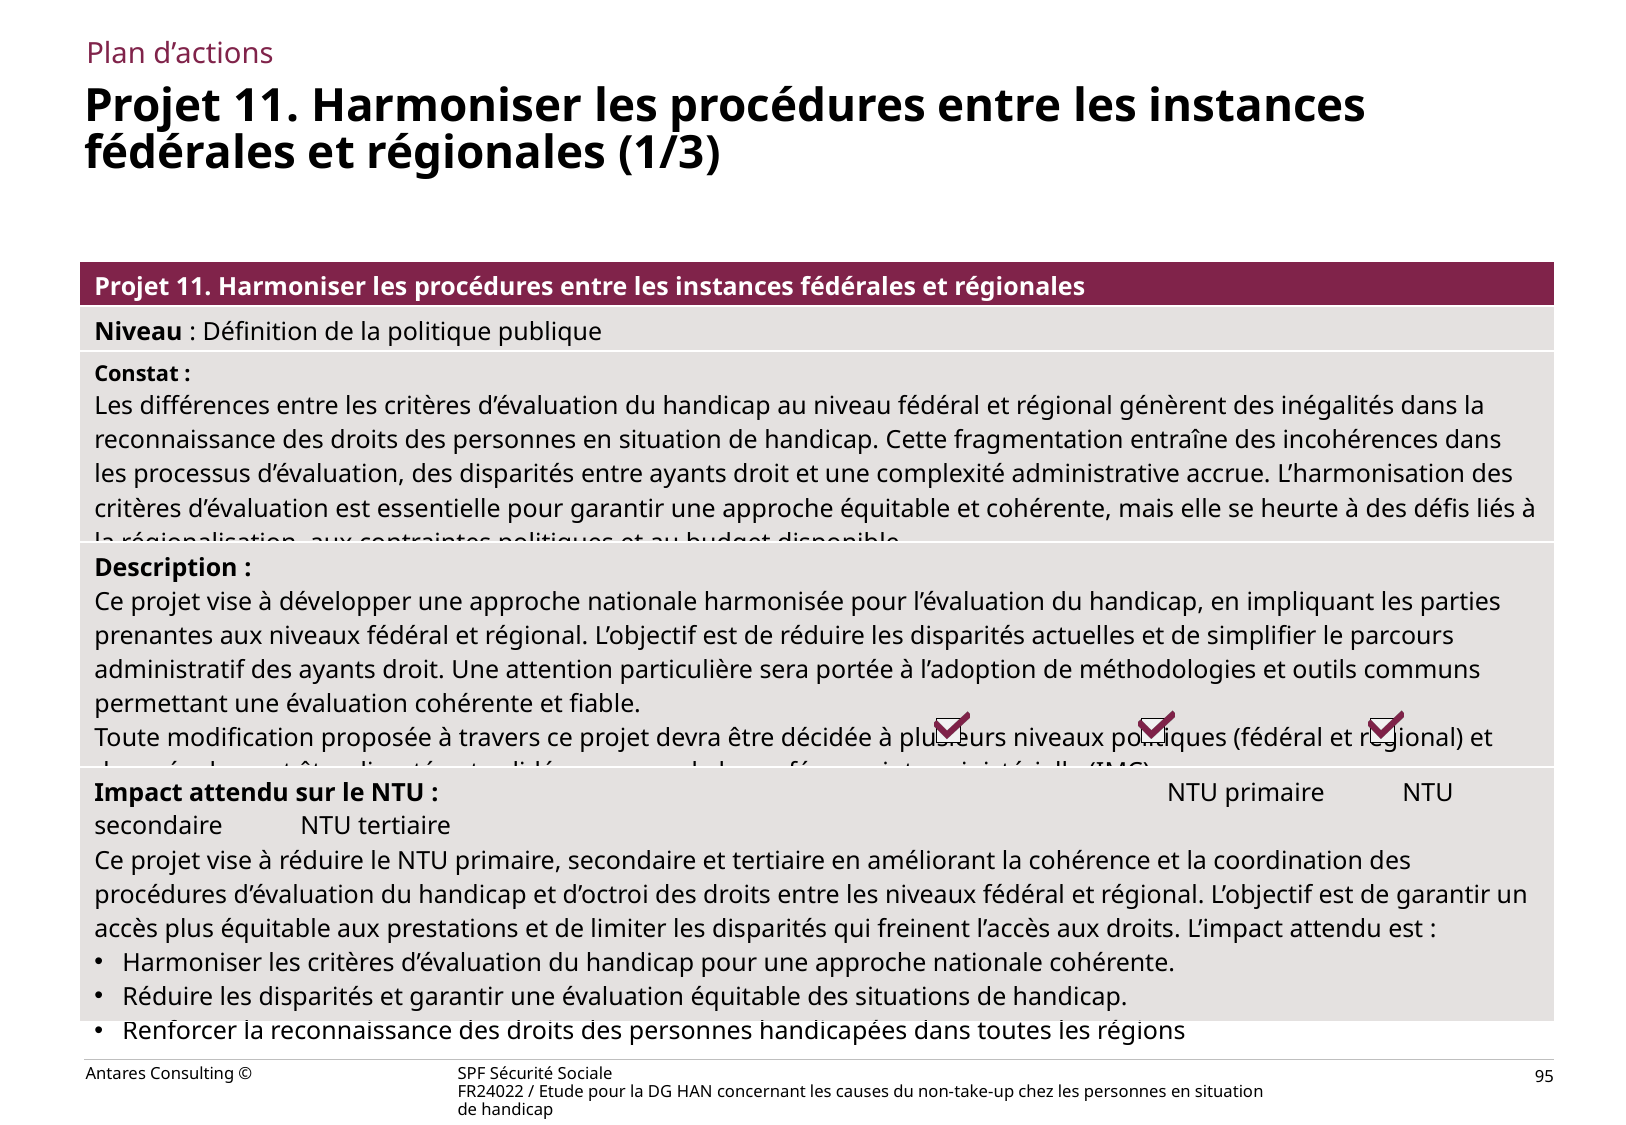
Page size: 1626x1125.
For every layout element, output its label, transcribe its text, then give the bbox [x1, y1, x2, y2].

text_box Plan d’actions [86, 38, 1522, 70]
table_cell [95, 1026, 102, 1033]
table_cell Impact attendu sur le NTU : NTU primaire NTU secondaire NTU tertiaire Ce projet vise à réduire le NTU primaire, secondaire et tertiaire en améliorant la cohérence et la coordination des procédures d’évaluation du handicap et d’octroi des droits entre les niveaux fédéral et régional. L’objectif est de garantir un accès plus équitable aux prestations et de limiter les disparités qui freinent l’accès aux droits. L’impact attendu est : Harmoniser les critères d’évaluation du handicap pour une approche nationale cohérente. Réduire les disparités et garantir une évaluation équitable des situations de handicap. Renforcer la reconnaissance des droits des personnes handicapées dans toutes les régions [80, 768, 1554, 1021]
table_cell Constat : Les différences entre les critères d’évaluation du handicap au niveau fédéral et régional génèrent des inégalités dans la reconnaissance des droits des personnes en situation de handicap. Cette fragmentation entraîne des incohérences dans les processus d’évaluation, des disparités entre ayants droit et une complexité administrative accrue. L’harmonisation des critères d’évaluation est essentielle pour garantir une approche équitable et cohérente, mais elle se heurte à des défis liés à la régionalisation, aux contraintes politiques et au budget disponible. [80, 352, 1554, 541]
table_cell Niveau : Définition de la politique publique [80, 307, 1554, 350]
picture [934, 708, 970, 744]
table_cell Description : Ce projet vise à développer une approche nationale harmonisée pour l’évaluation du handicap, en impliquant les parties prenantes aux niveaux fédéral et régional. L’objectif est de réduire les disparités actuelles et de simplifier le parcours administratif des ayants droit. Une attention particulière sera portée à l’adoption de méthodologies et outils communs permettant une évaluation cohérente et fiable. Toute modification proposée à travers ce projet devra être décidée à plusieurs niveaux politiques (fédéral et régional) et devra également être discutée et validée au cours de la conférence interministérielle (IMC). [80, 543, 1554, 766]
title Projet 11. Harmoniser les procédures entre les instances fédérales et régionales (1/3) [84, 82, 1550, 229]
picture [1138, 707, 1175, 744]
table_header Projet 11. Harmoniser les procédures entre les instances fédérales et régionales [80, 262, 1554, 305]
picture [1368, 707, 1404, 744]
